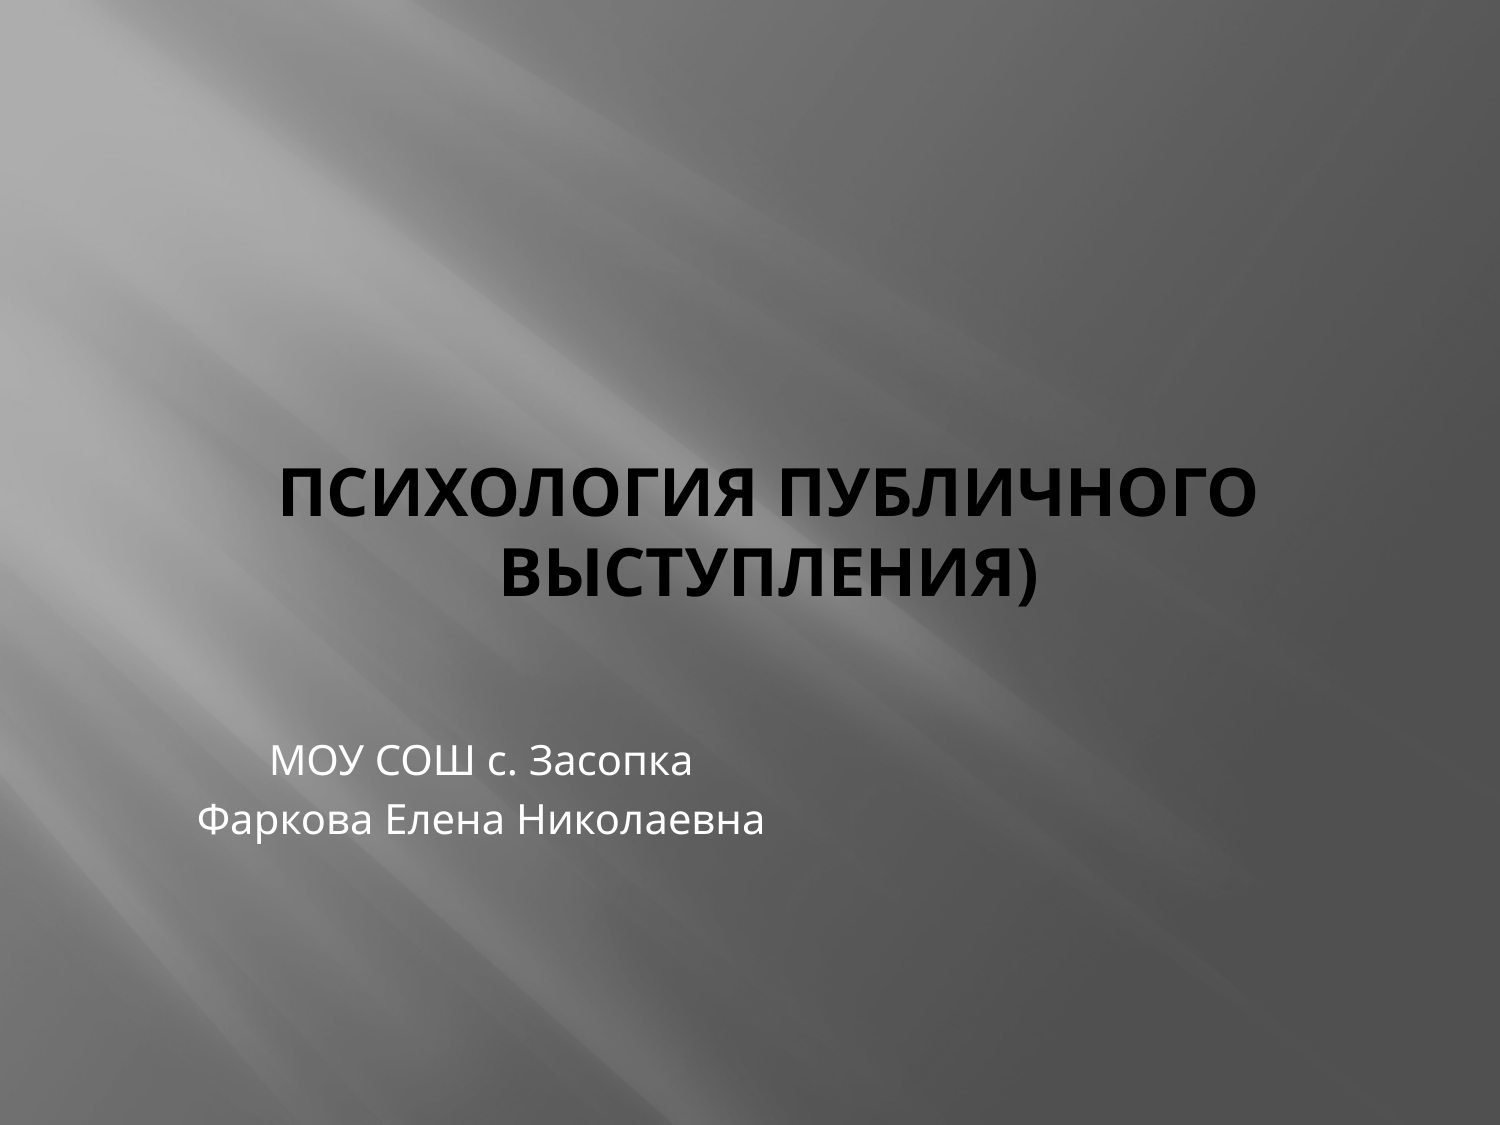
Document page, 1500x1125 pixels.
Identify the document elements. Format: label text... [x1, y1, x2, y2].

title Психология публичного выступления) [75, 363, 1463, 610]
subtitle МОУ СОШ с. Засопка Фаркова Елена Николаевна [75, 726, 888, 1055]
